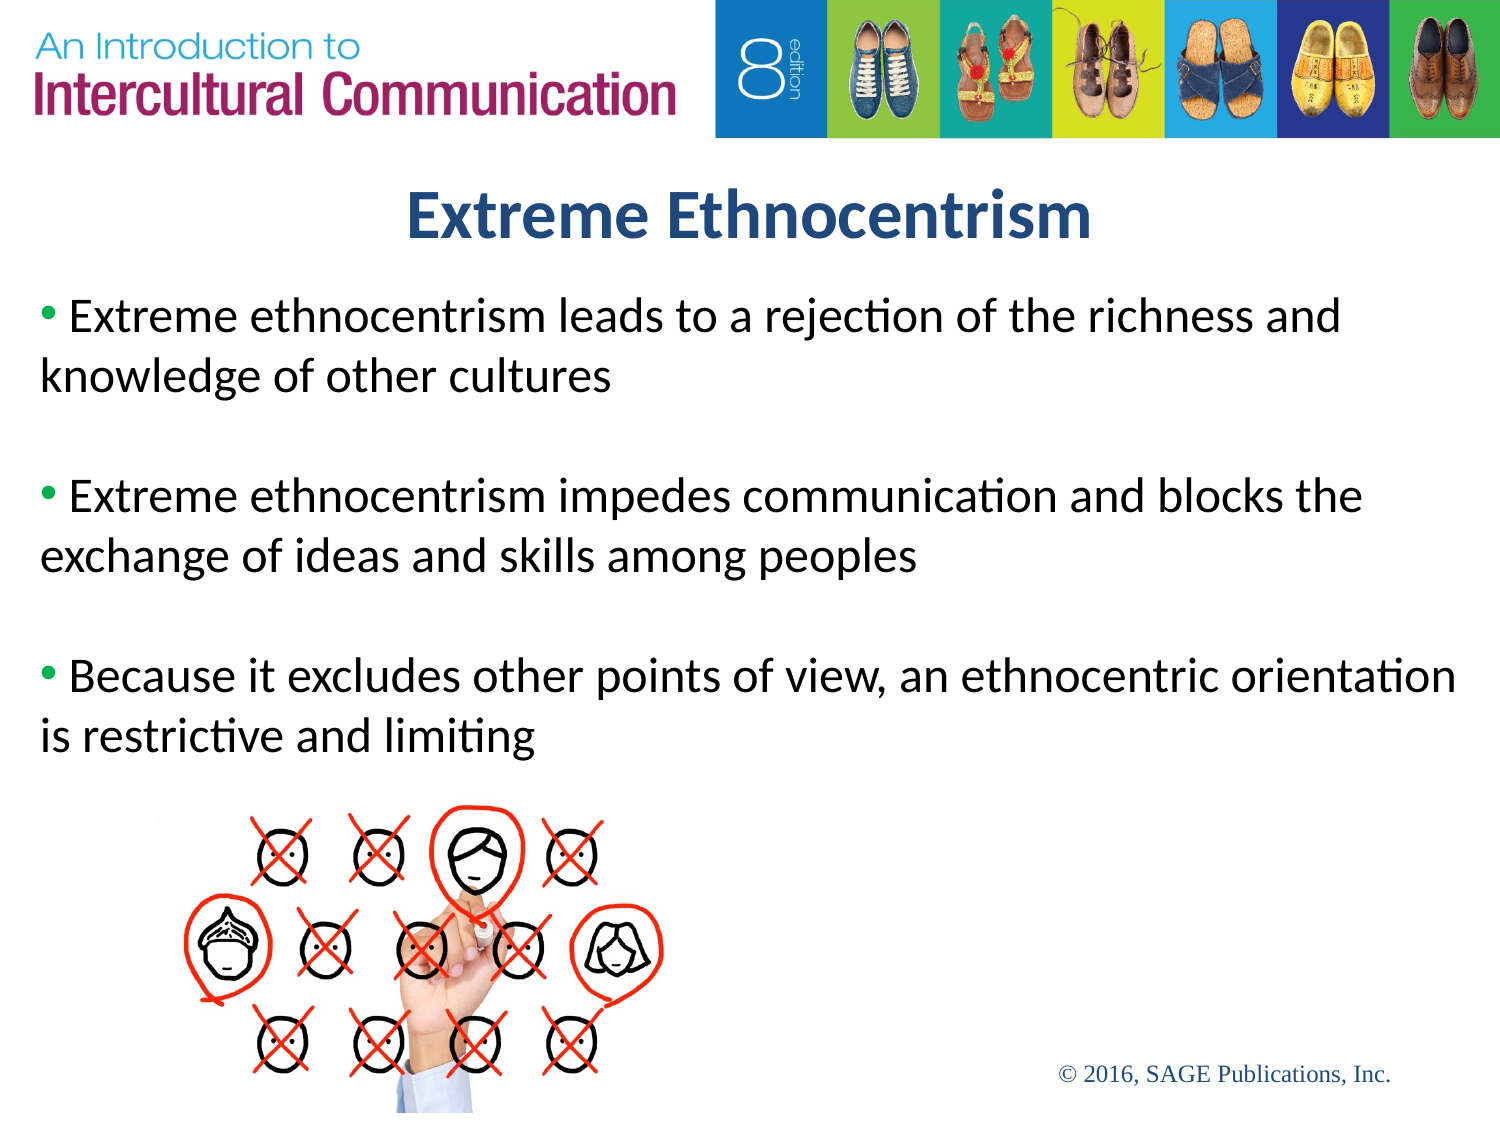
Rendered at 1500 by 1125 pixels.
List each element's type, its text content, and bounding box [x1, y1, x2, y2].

title Extreme Ethnocentrism [0, 149, 1500, 271]
picture [0, 271, 1500, 1125]
picture [0, 0, 1500, 149]
list Extreme ethnocentrism leads to a rejection of the richness and knowledge of other cultures Extreme ethnocentrism impedes communication and blocks the exchange of ideas and skills among peoples Because it excludes other points of view, an ethnocentric orientation is restrictive and limiting [24, 275, 1475, 1038]
footer © 2016, SAGE Publications, Inc. [987, 1042, 1463, 1103]
